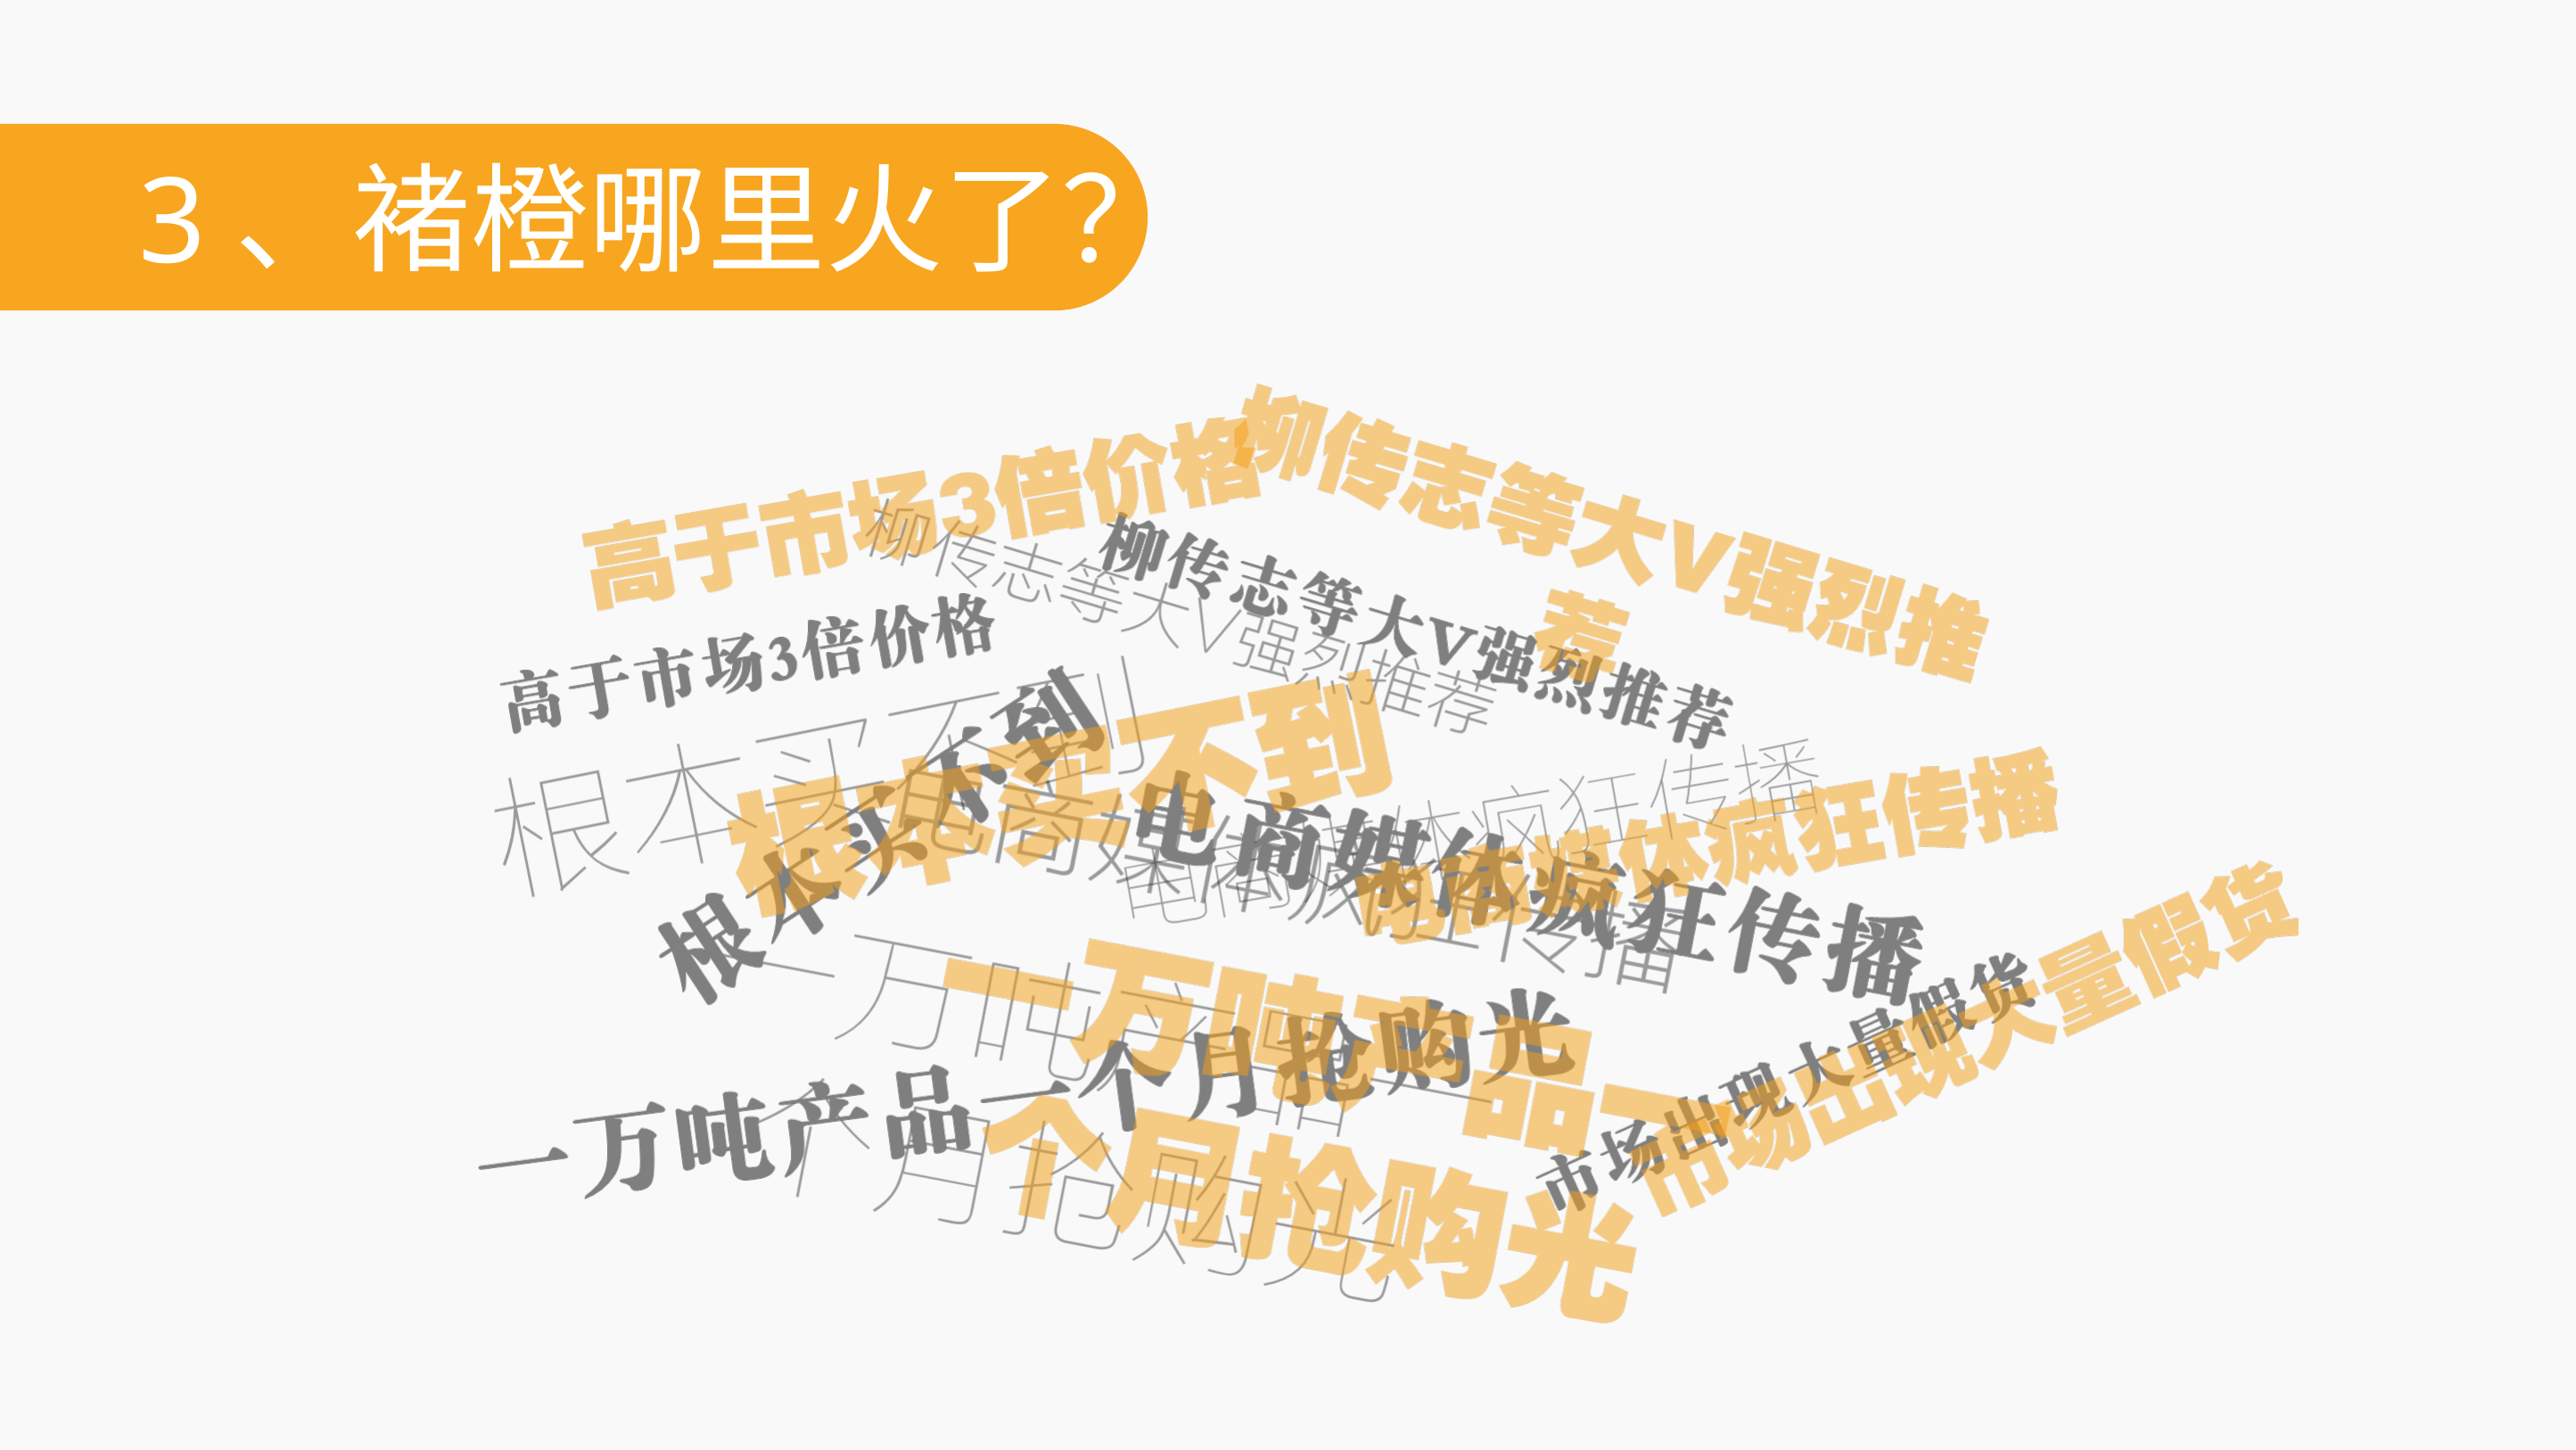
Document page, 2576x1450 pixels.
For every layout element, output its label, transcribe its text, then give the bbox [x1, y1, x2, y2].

title 3、褚橙哪里火了？ [125, 84, 2348, 365]
text_box [0, 122, 125, 312]
picture [299, 310, 2414, 1438]
